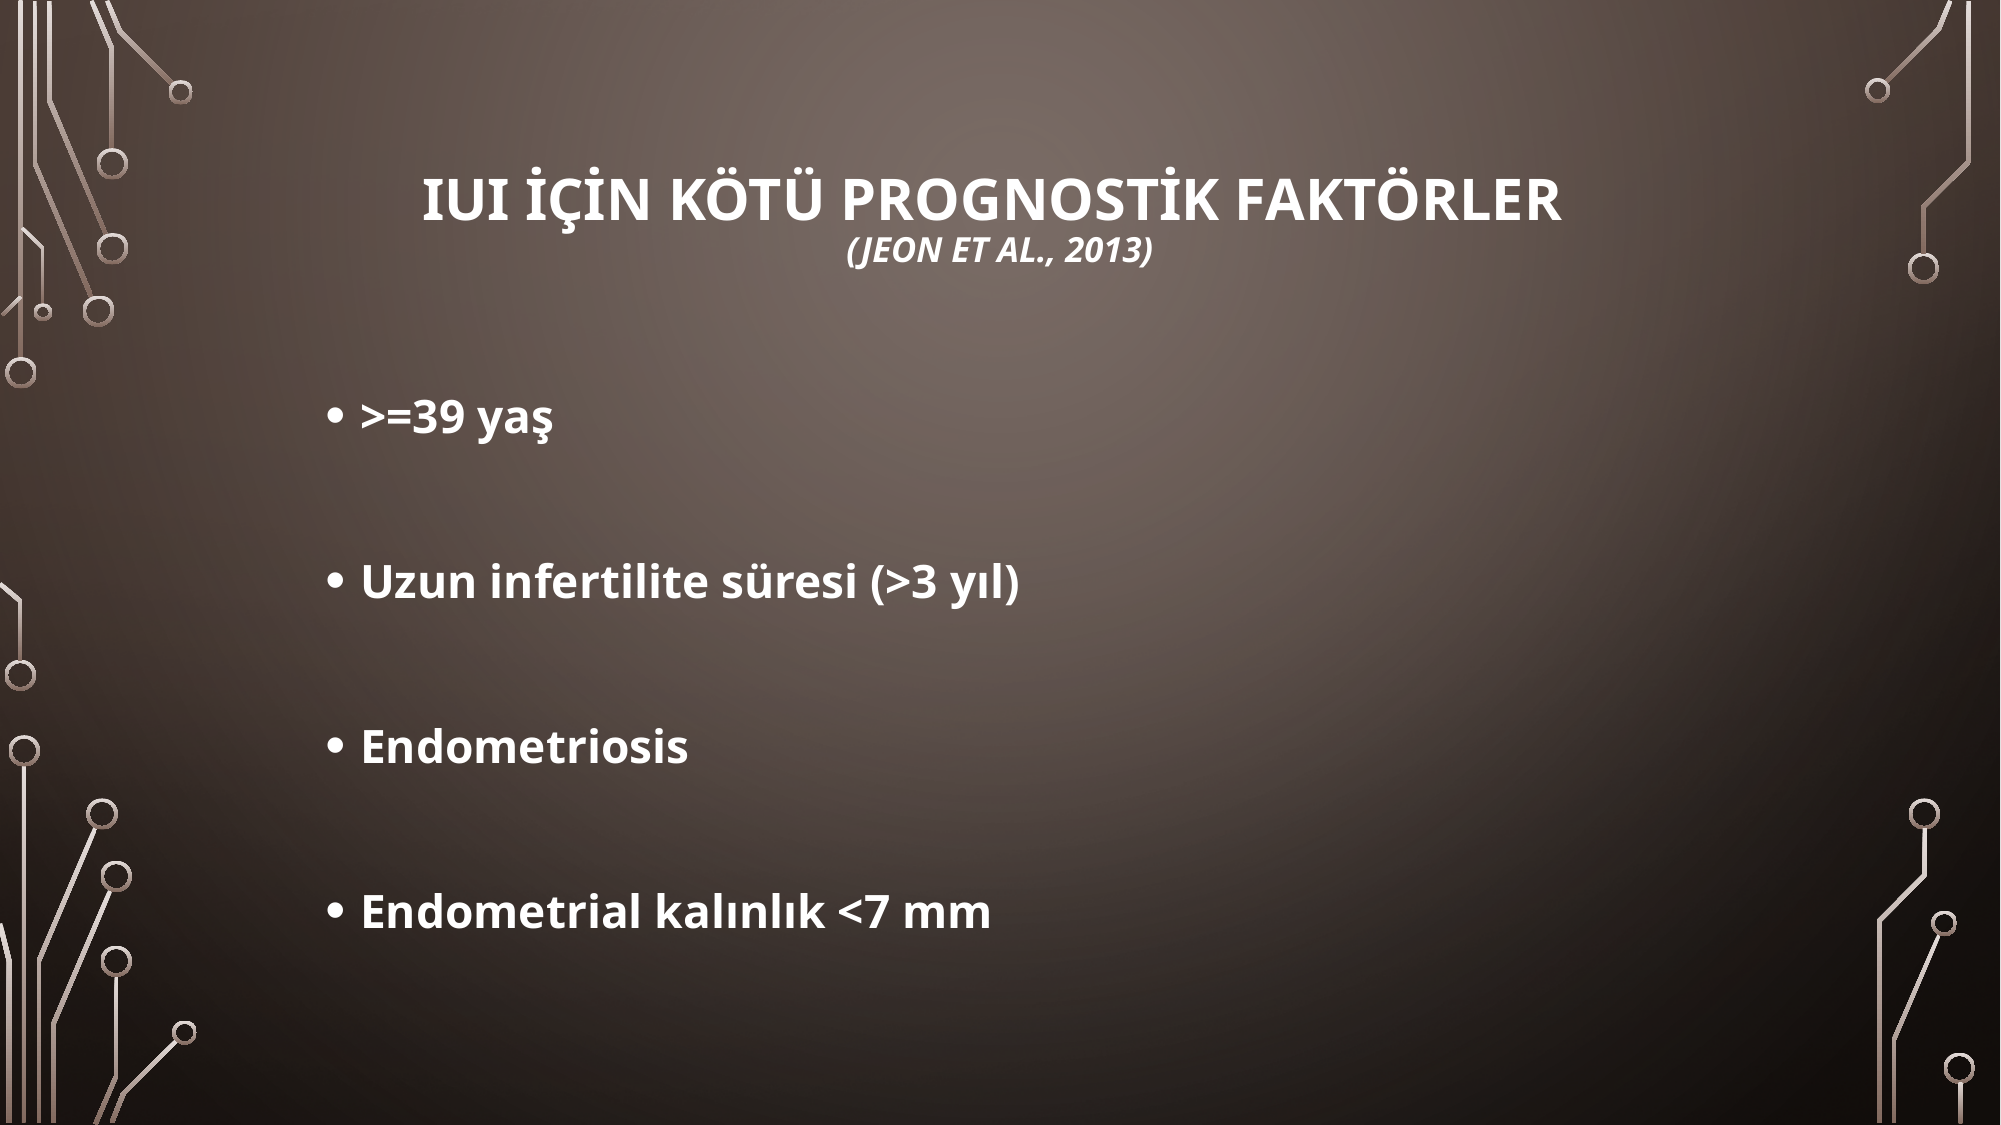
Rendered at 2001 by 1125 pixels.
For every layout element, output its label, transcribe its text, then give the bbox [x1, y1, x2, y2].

list >=39 yaş Uzun infertilite süresi (>3 yıl) Endometriosis Endometrial kalınlık <7 mm [310, 369, 1813, 950]
title IUI için kötü prognostik faktörler (Jeon et al., 2013) [200, 162, 1799, 279]
